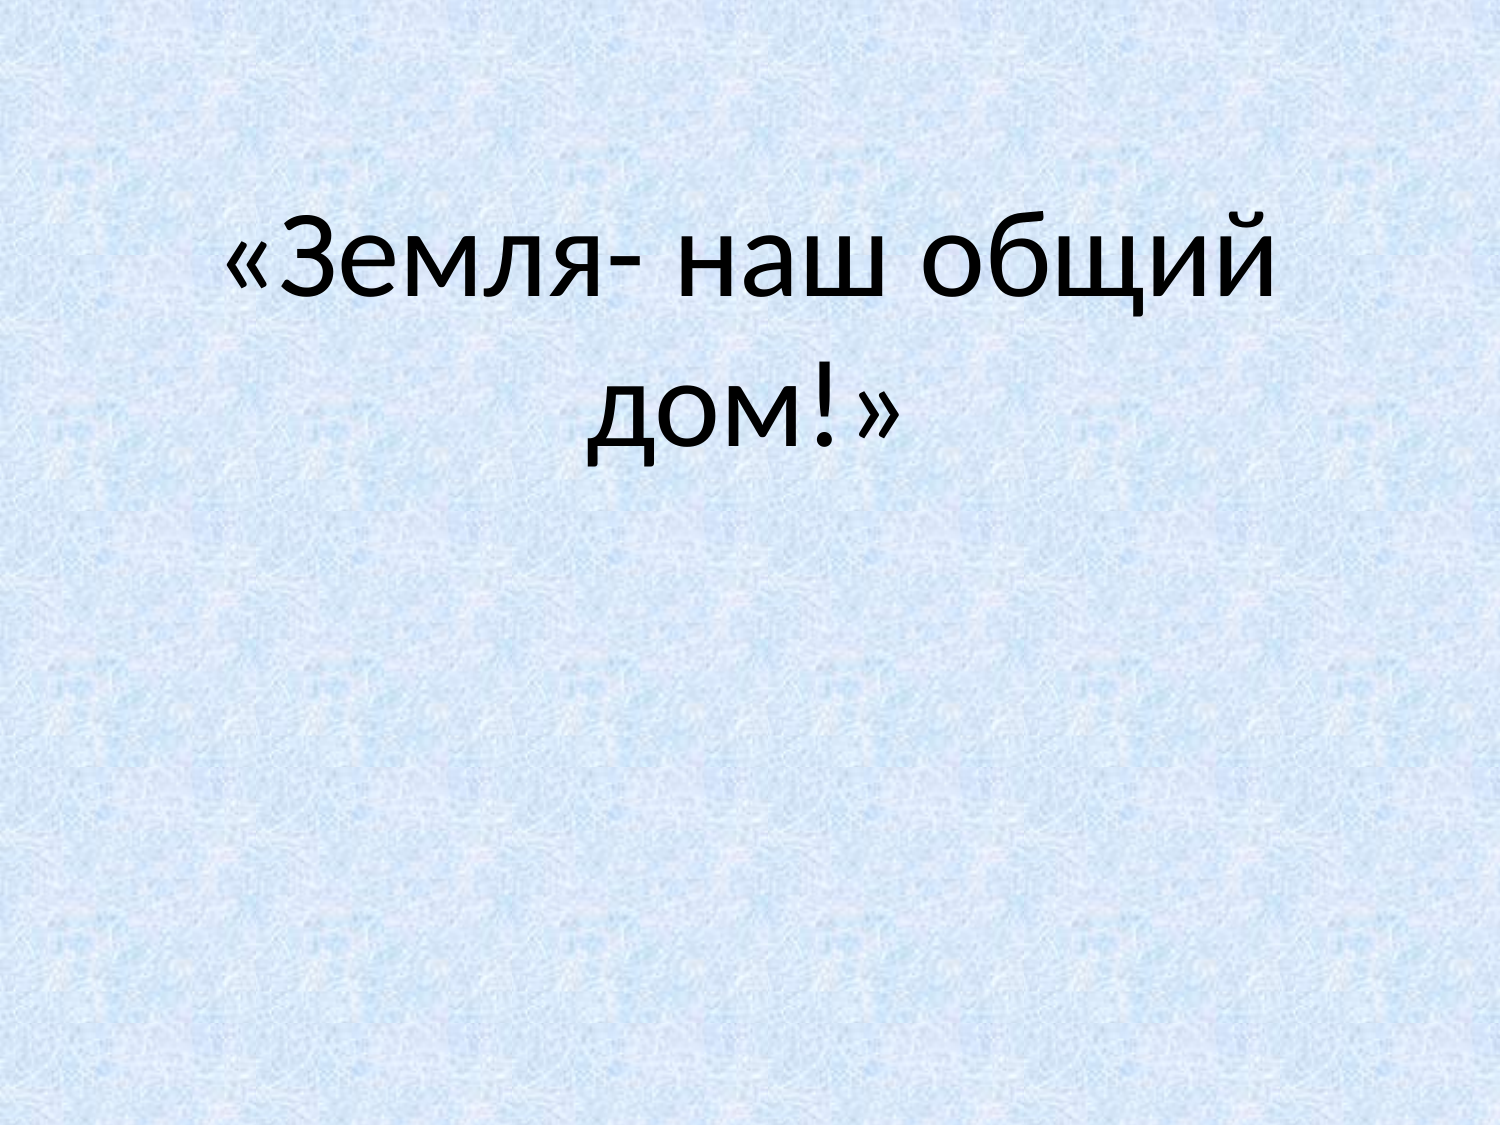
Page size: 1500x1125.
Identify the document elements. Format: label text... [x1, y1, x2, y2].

picture [0, 0, 1500, 1125]
text_box «Земля- наш общий дом!» [82, 164, 1414, 749]
